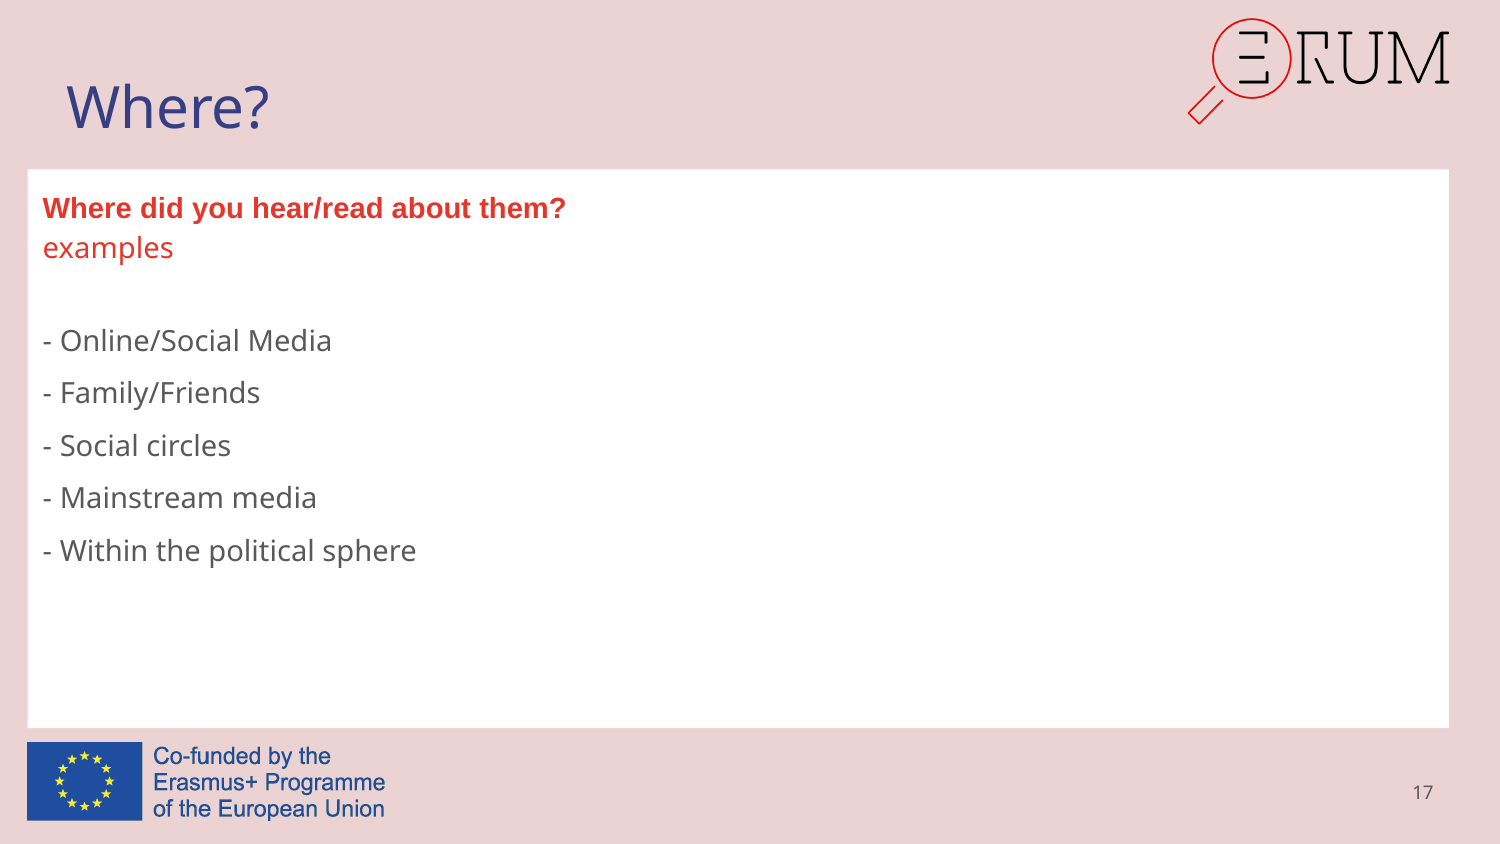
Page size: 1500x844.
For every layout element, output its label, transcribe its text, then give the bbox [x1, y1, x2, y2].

list Where did you hear/read about them? examples - Online/Social Media - Family/Friends - Social circles - Mainstream media - Within the political sphere [27, 169, 1449, 729]
title Where? [51, 55, 1168, 150]
slide_number 17 [1358, 761, 1449, 826]
picture [27, 742, 385, 821]
picture [1136, 0, 1500, 137]
